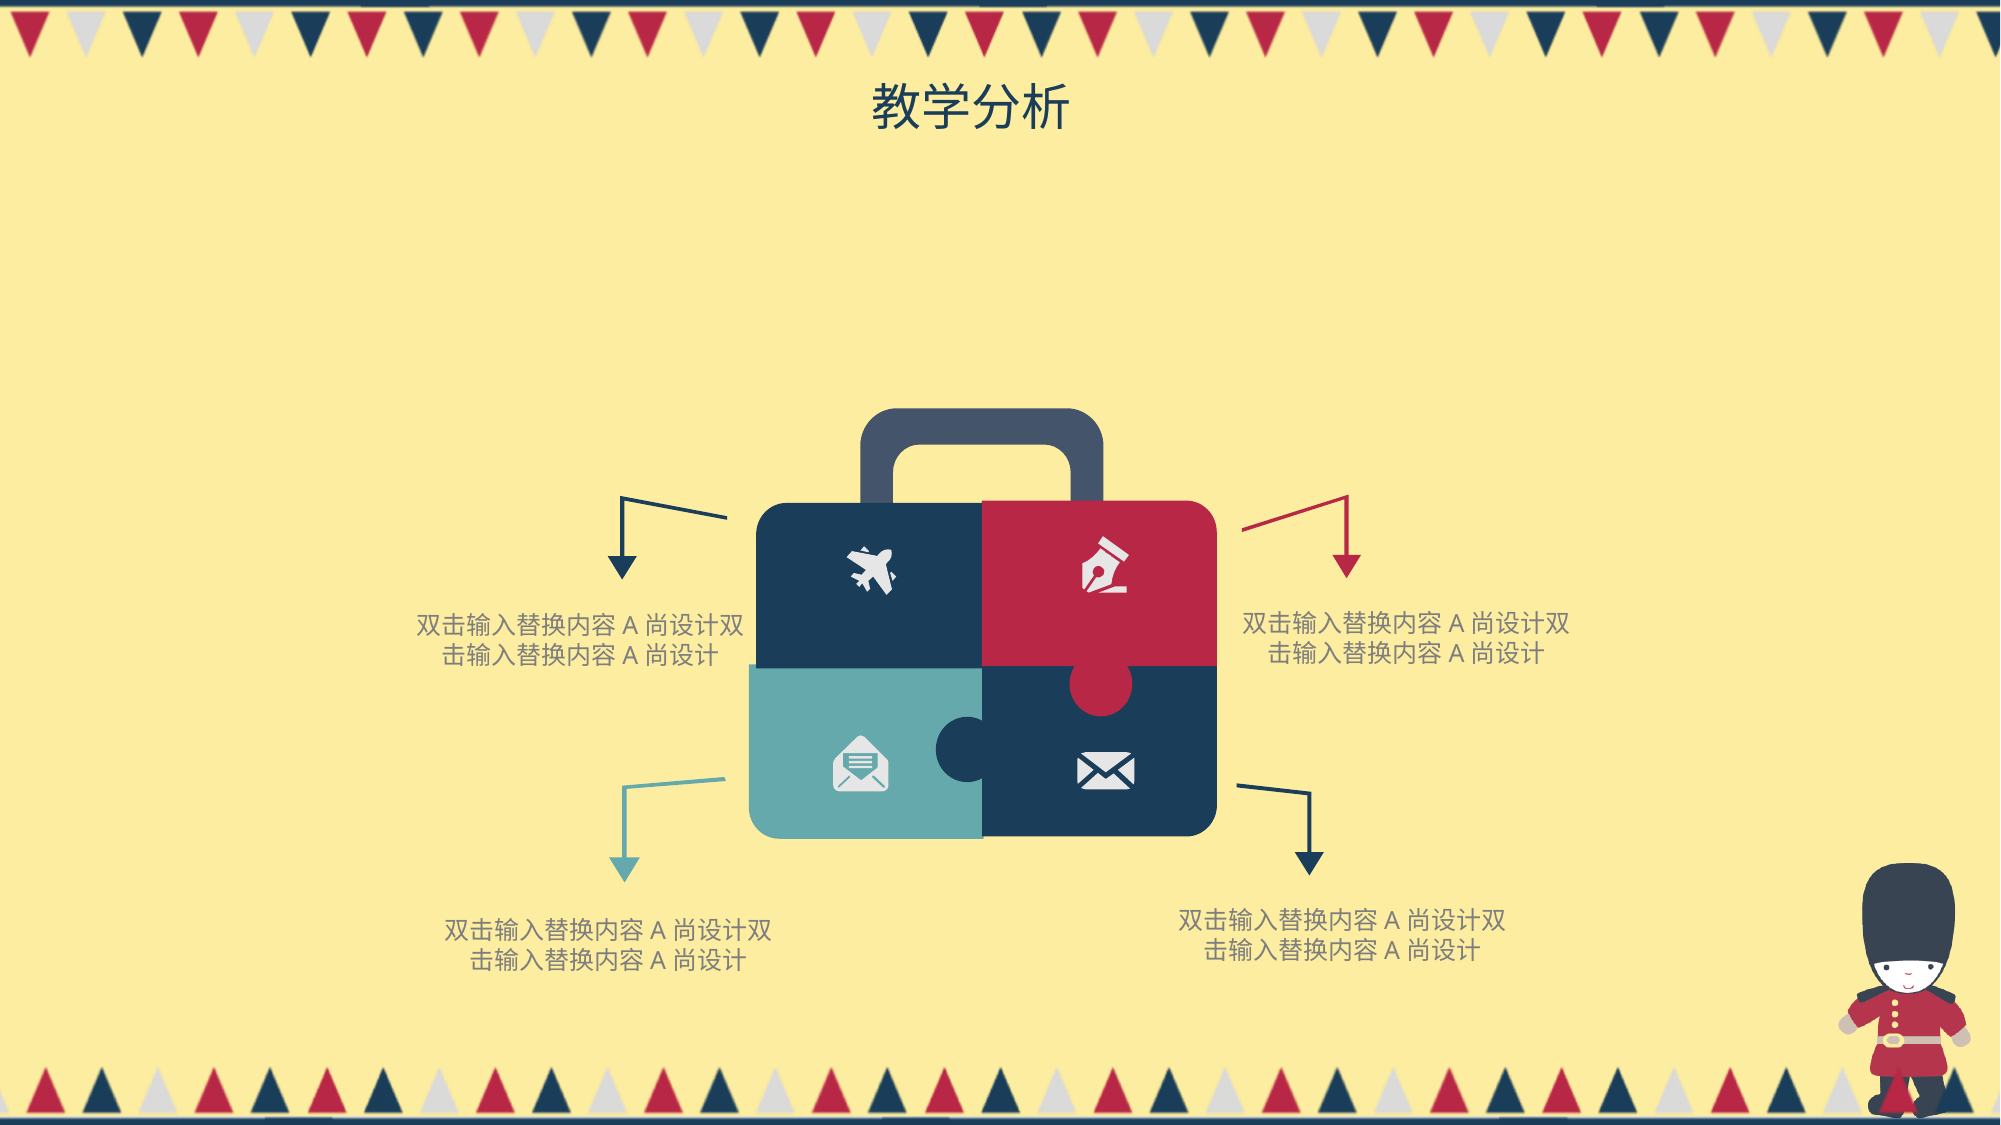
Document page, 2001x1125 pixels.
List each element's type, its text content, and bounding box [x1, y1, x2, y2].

picture [0, 1048, 2001, 1125]
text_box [748, 408, 1217, 839]
picture [1827, 837, 2001, 1047]
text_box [607, 495, 728, 580]
text_box 教学分析 [678, 67, 1264, 143]
text_box 双击输入替换内容A尚设计双击输入替换内容A尚设计 [1224, 600, 1589, 675]
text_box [609, 776, 726, 883]
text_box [1236, 783, 1324, 876]
picture [0, 0, 2001, 77]
text_box 双击输入替换内容A尚设计双击输入替换内容A尚设计 [1159, 897, 1525, 972]
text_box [1241, 494, 1362, 579]
text_box 双击输入替换内容A尚设计双击输入替换内容A尚设计 [397, 601, 748, 677]
text_box 双击输入替换内容A尚设计双击输入替换内容A尚设计 [425, 907, 791, 982]
